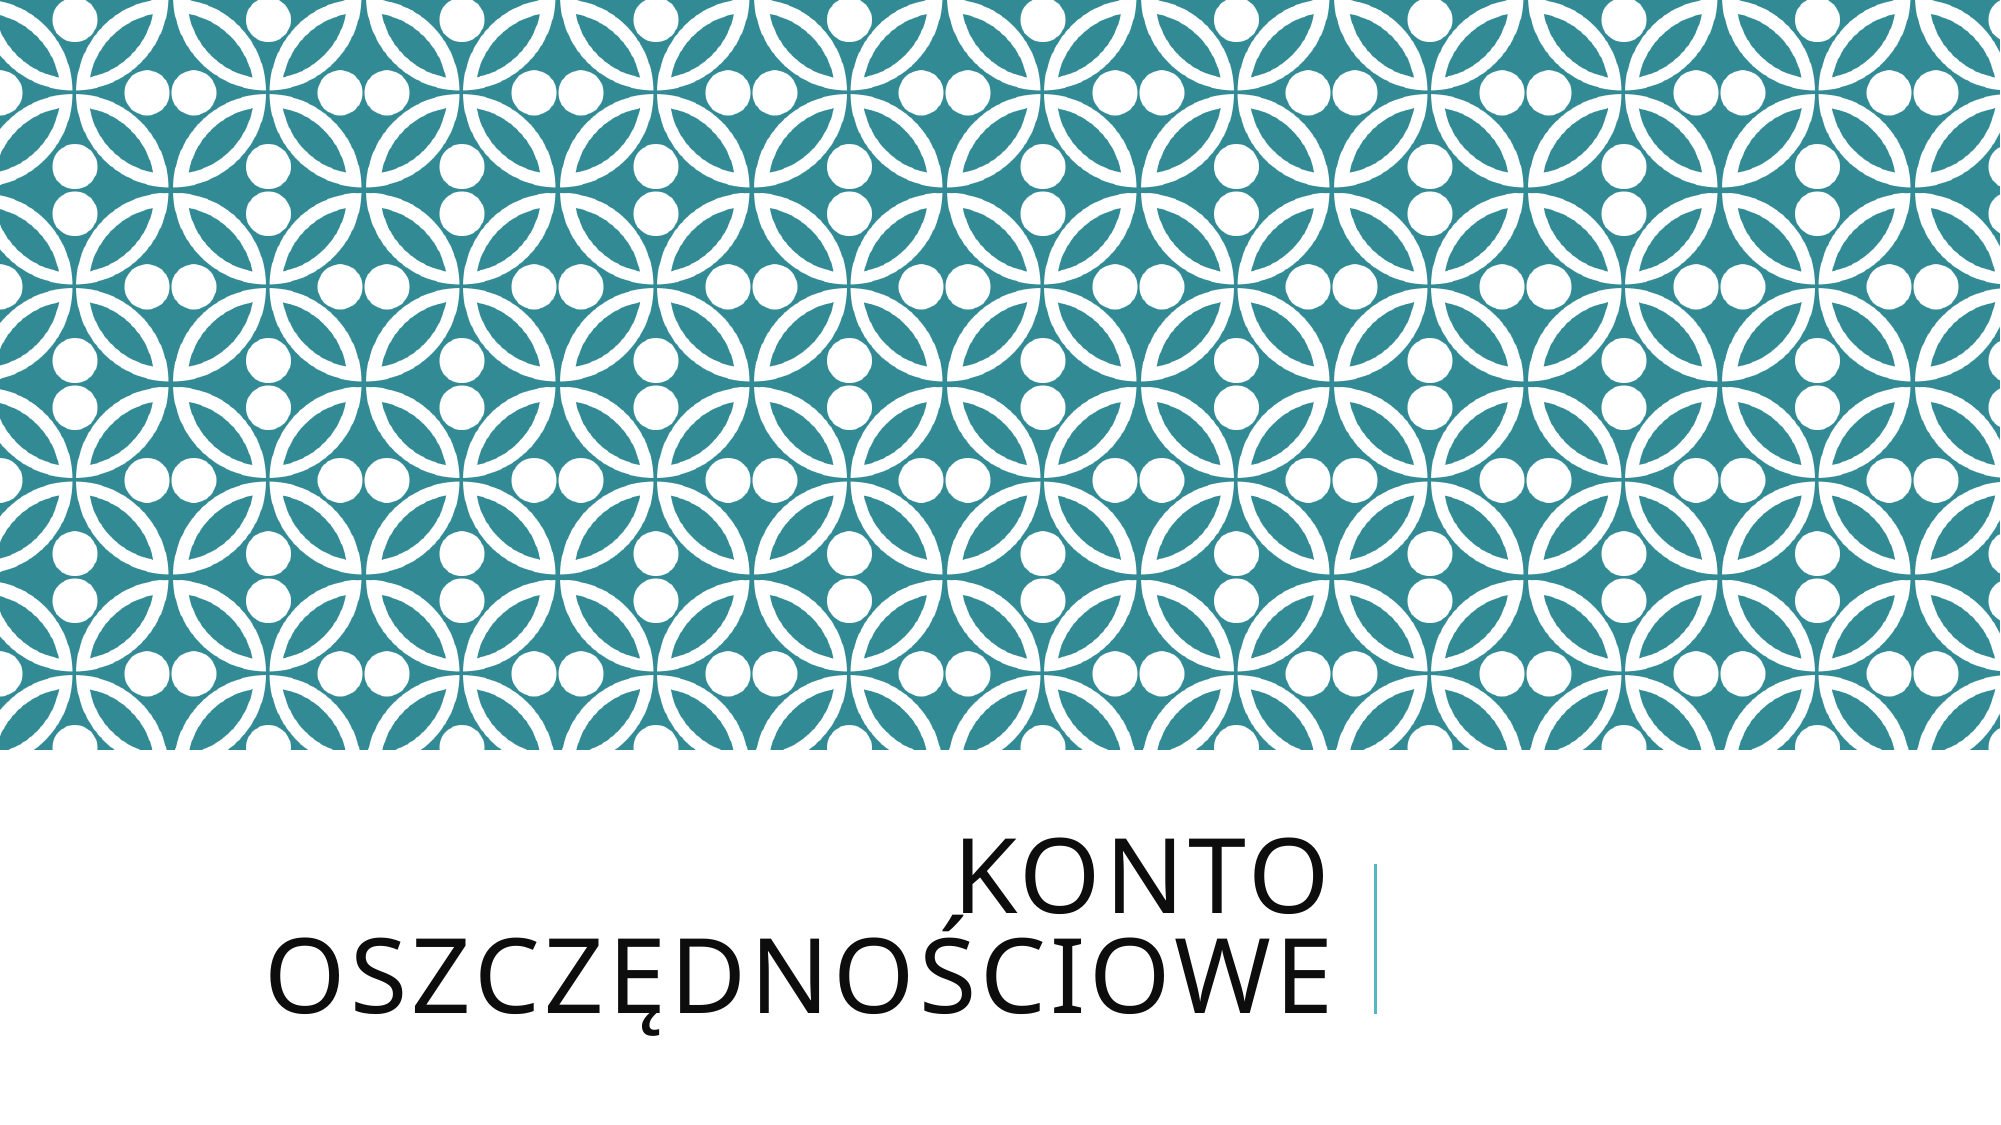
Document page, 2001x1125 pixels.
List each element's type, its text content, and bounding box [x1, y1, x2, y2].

title Konto oszczędnościowe [75, 813, 1350, 1054]
